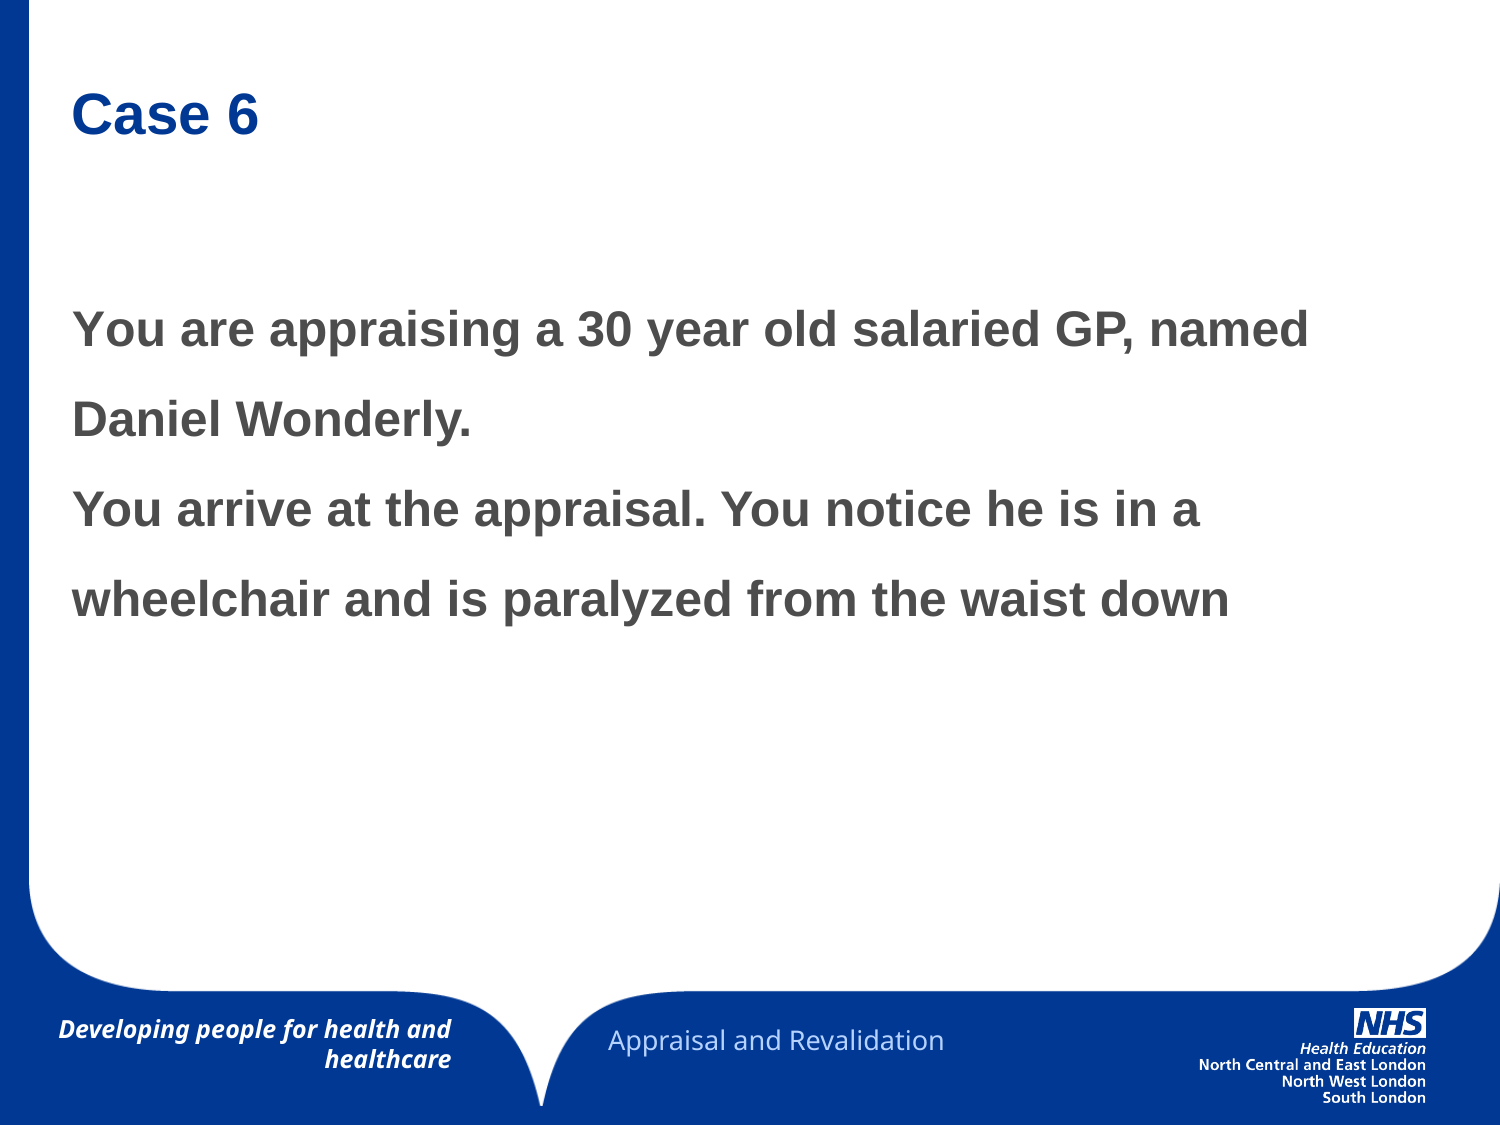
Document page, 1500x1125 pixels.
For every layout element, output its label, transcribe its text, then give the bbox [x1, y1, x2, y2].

list You are appraising a 30 year old salaried GP, named Daniel Wonderly. You arrive at the appraisal. You notice he is in a wheelchair and is paralyzed from the waist down [71, 266, 1430, 953]
picture [29, 0, 1500, 1106]
title Case 6 [71, 89, 1430, 229]
